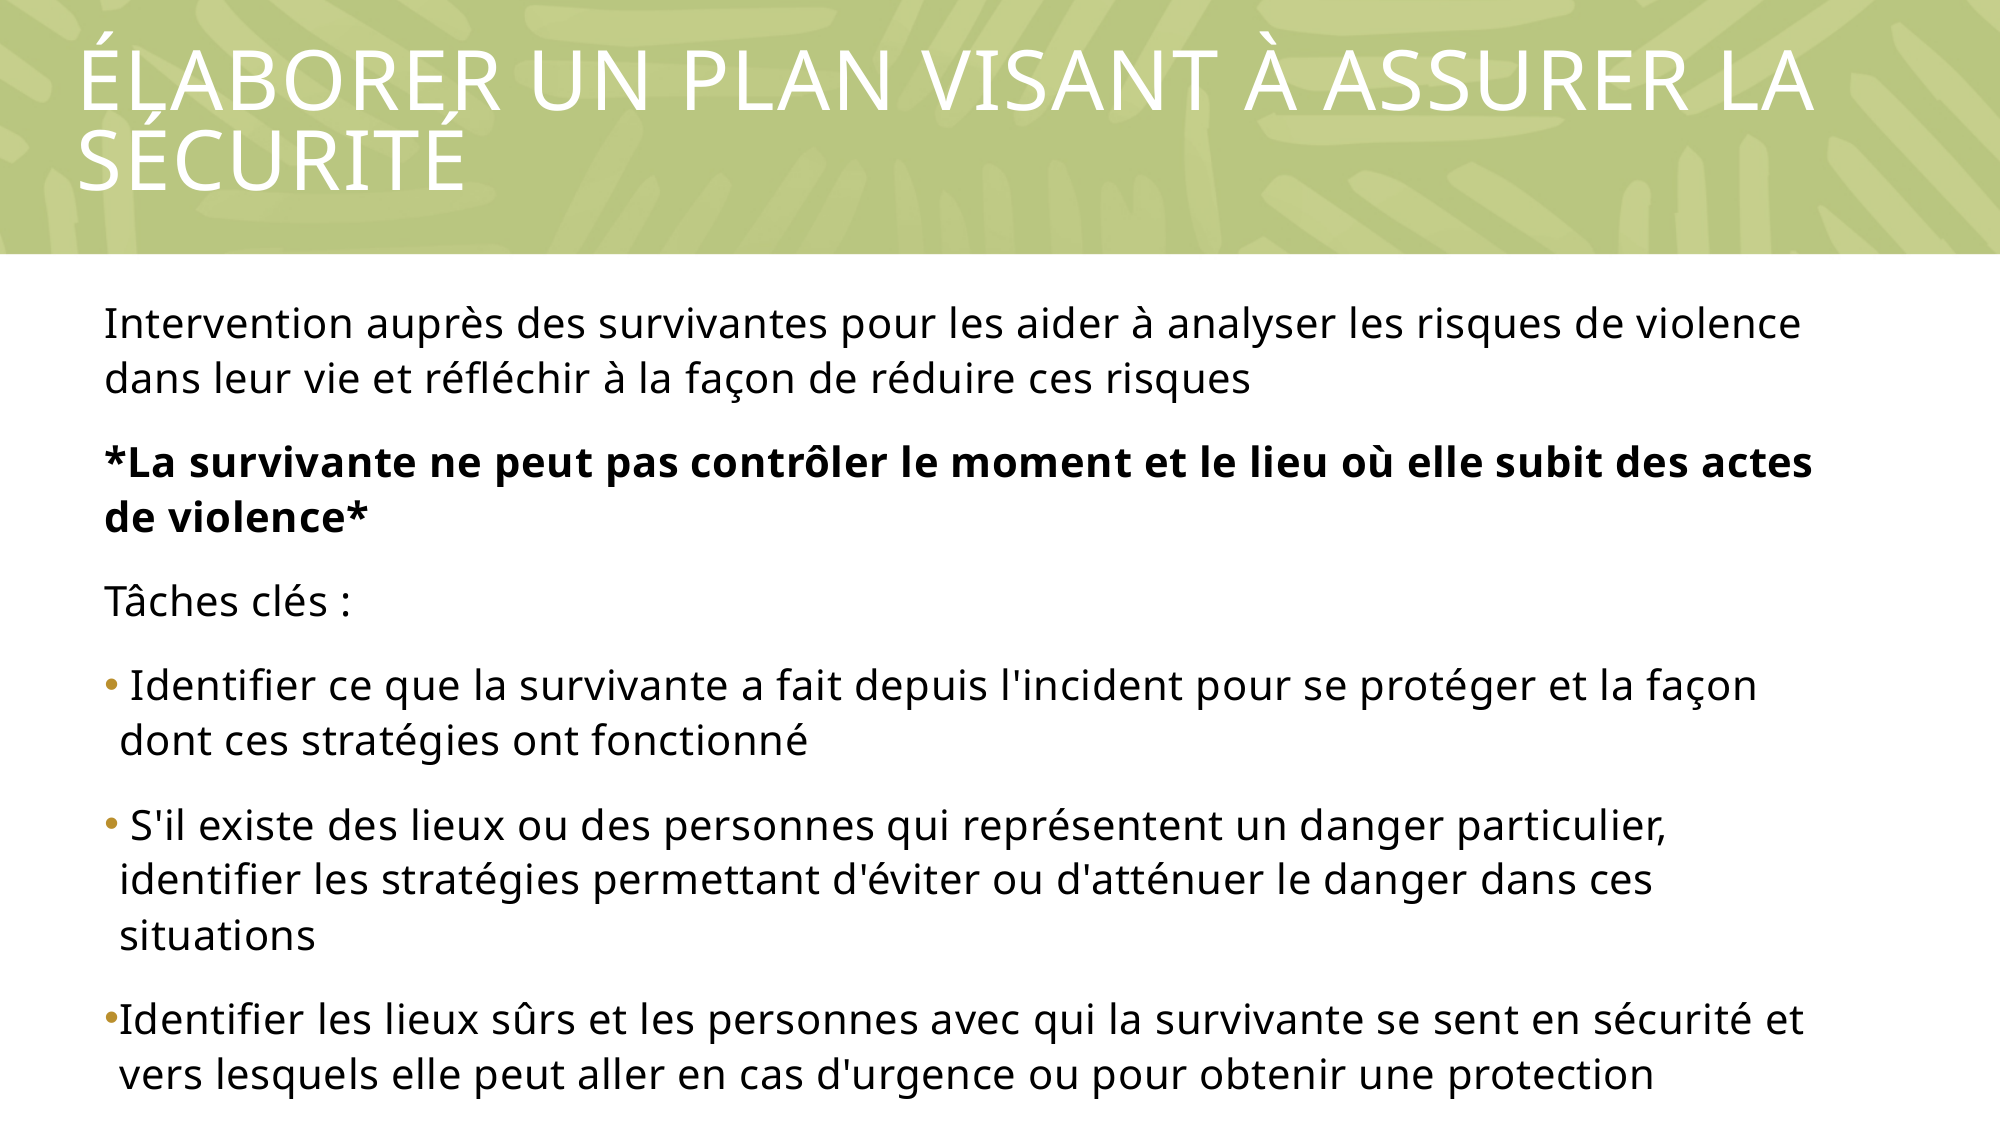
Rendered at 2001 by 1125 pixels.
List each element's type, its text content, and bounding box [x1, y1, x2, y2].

title Élaborer un plan visant à assurer la sécurité [61, 33, 1938, 220]
list Intervention auprès des survivantes pour les aider à analyser les risques de violence dans leur vie et réfléchir à la façon de réduire ces risques *La survivante ne peut pas contrôler le moment et le lieu où elle subit des actes de violence* Tâches clés : Identifier ce que la survivante a fait depuis l'incident pour se protéger et la façon dont ces stratégies ont fonctionné S'il existe des lieux ou des personnes qui représentent un danger particulier, identifier les stratégies permettant d'éviter ou d'atténuer le danger dans ces situations Identifier les lieux sûrs et les personnes avec qui la survivante se sent en sécurité et vers lesquels elle peut aller en cas d'urgence ou pour obtenir une protection [96, 284, 1869, 1036]
picture [0, 0, 2000, 1125]
